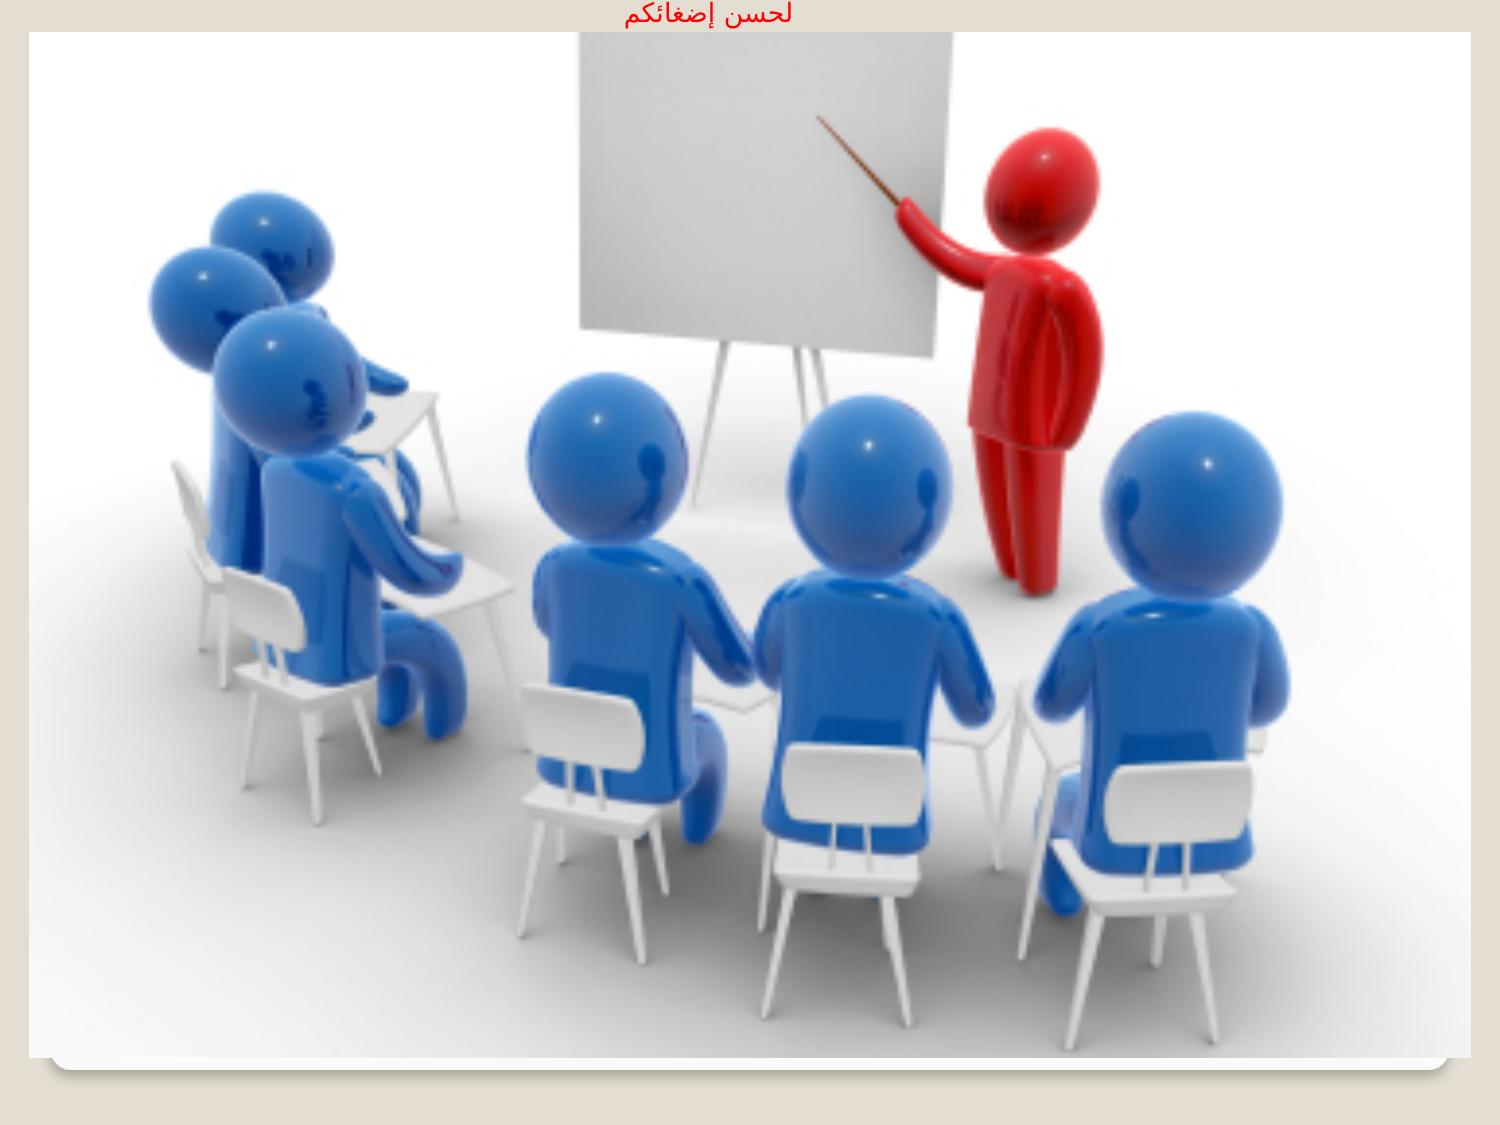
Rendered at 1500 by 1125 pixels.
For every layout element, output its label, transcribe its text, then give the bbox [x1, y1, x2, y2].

picture [29, 31, 1471, 1058]
list طلبتنا الاعزاء شكراً لحسن إضغائكم [230, 0, 1164, 29]
